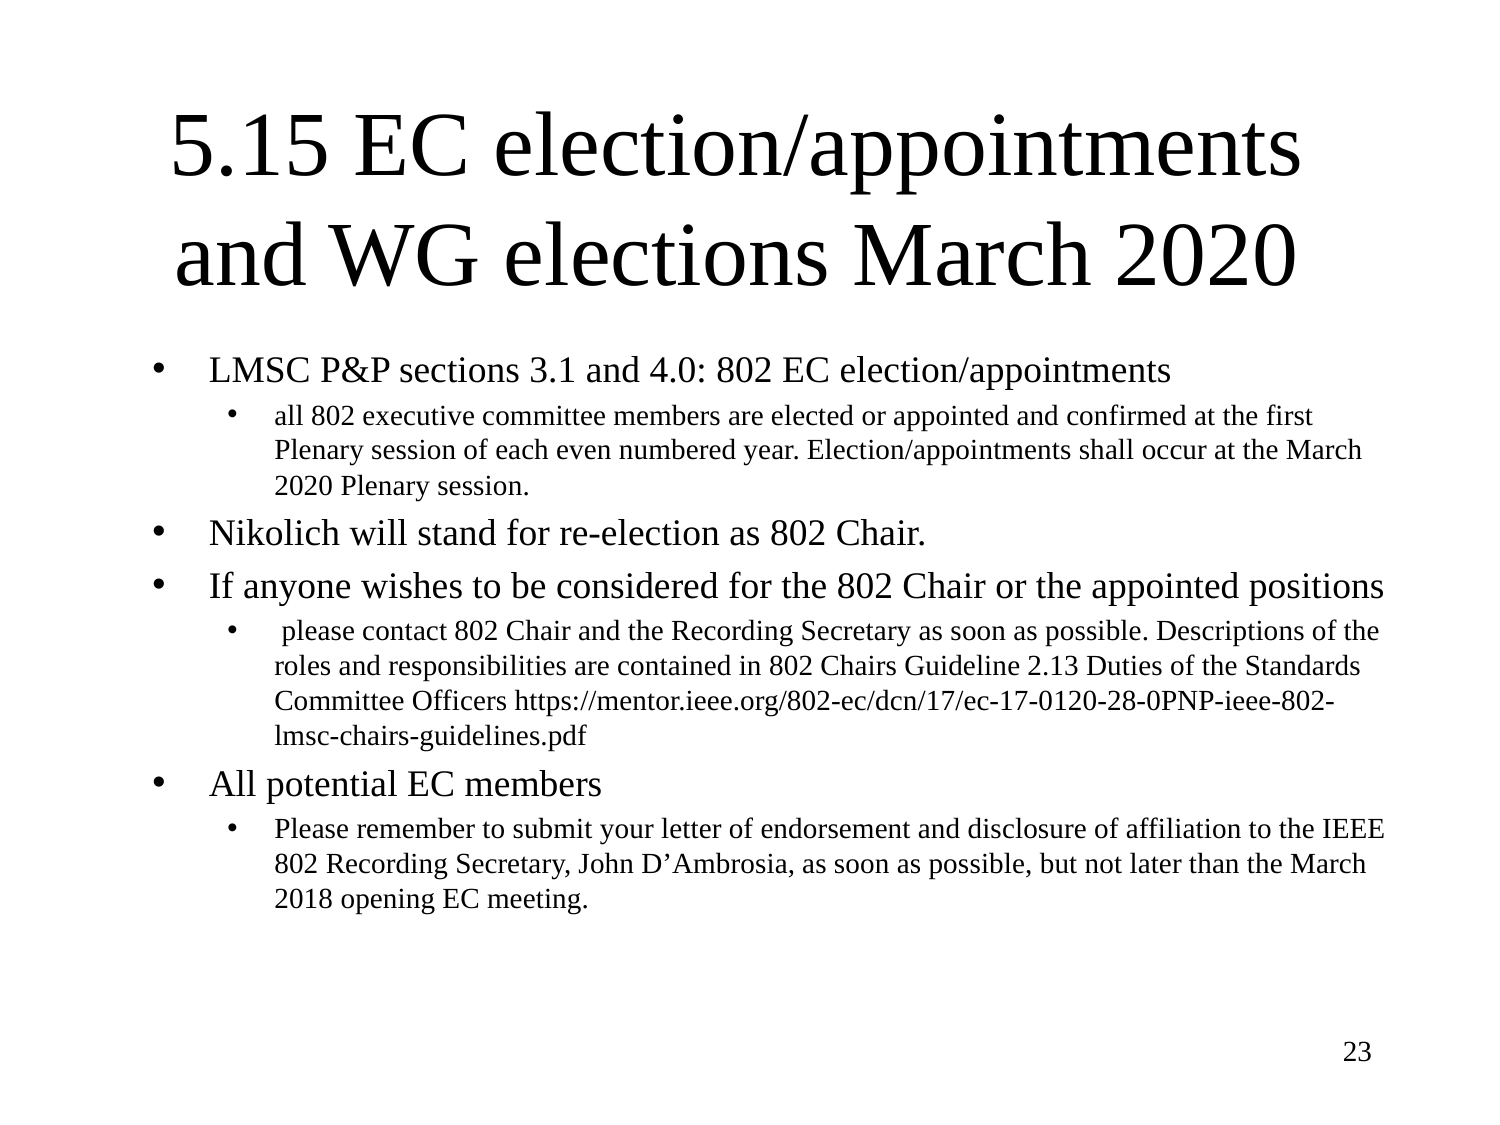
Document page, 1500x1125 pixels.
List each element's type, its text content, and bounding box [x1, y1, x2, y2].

title 5.15 EC election/appointments and WG elections March 2020 [37, 99, 1438, 288]
list LMSC P&P sections 3.1 and 4.0: 802 EC election/appointments all 802 executive committee members are elected or appointed and confirmed at the first Plenary session of each even numbered year. Election/appointments shall occur at the March 2020 Plenary session. Nikolich will stand for re-election as 802 Chair. If anyone wishes to be considered for the 802 Chair or the appointed positions please contact 802 Chair and the Recording Secretary as soon as possible. Descriptions of the roles and responsibilities are contained in 802 Chairs Guideline 2.13 Duties of the Standards Committee Officers https://mentor.ieee.org/802-ec/dcn/17/ec-17-0120-28-0PNP-ieee-802-lmsc-chairs-guidelines.pdf All potential EC members Please remember to submit your letter of endorsement and disclosure of affiliation to the IEEE 802 Recording Secretary, John D’Ambrosia, as soon as possible, but not later than the March 2018 opening EC meeting. [137, 337, 1413, 1013]
slide_number 23 [1074, 1024, 1388, 1101]
